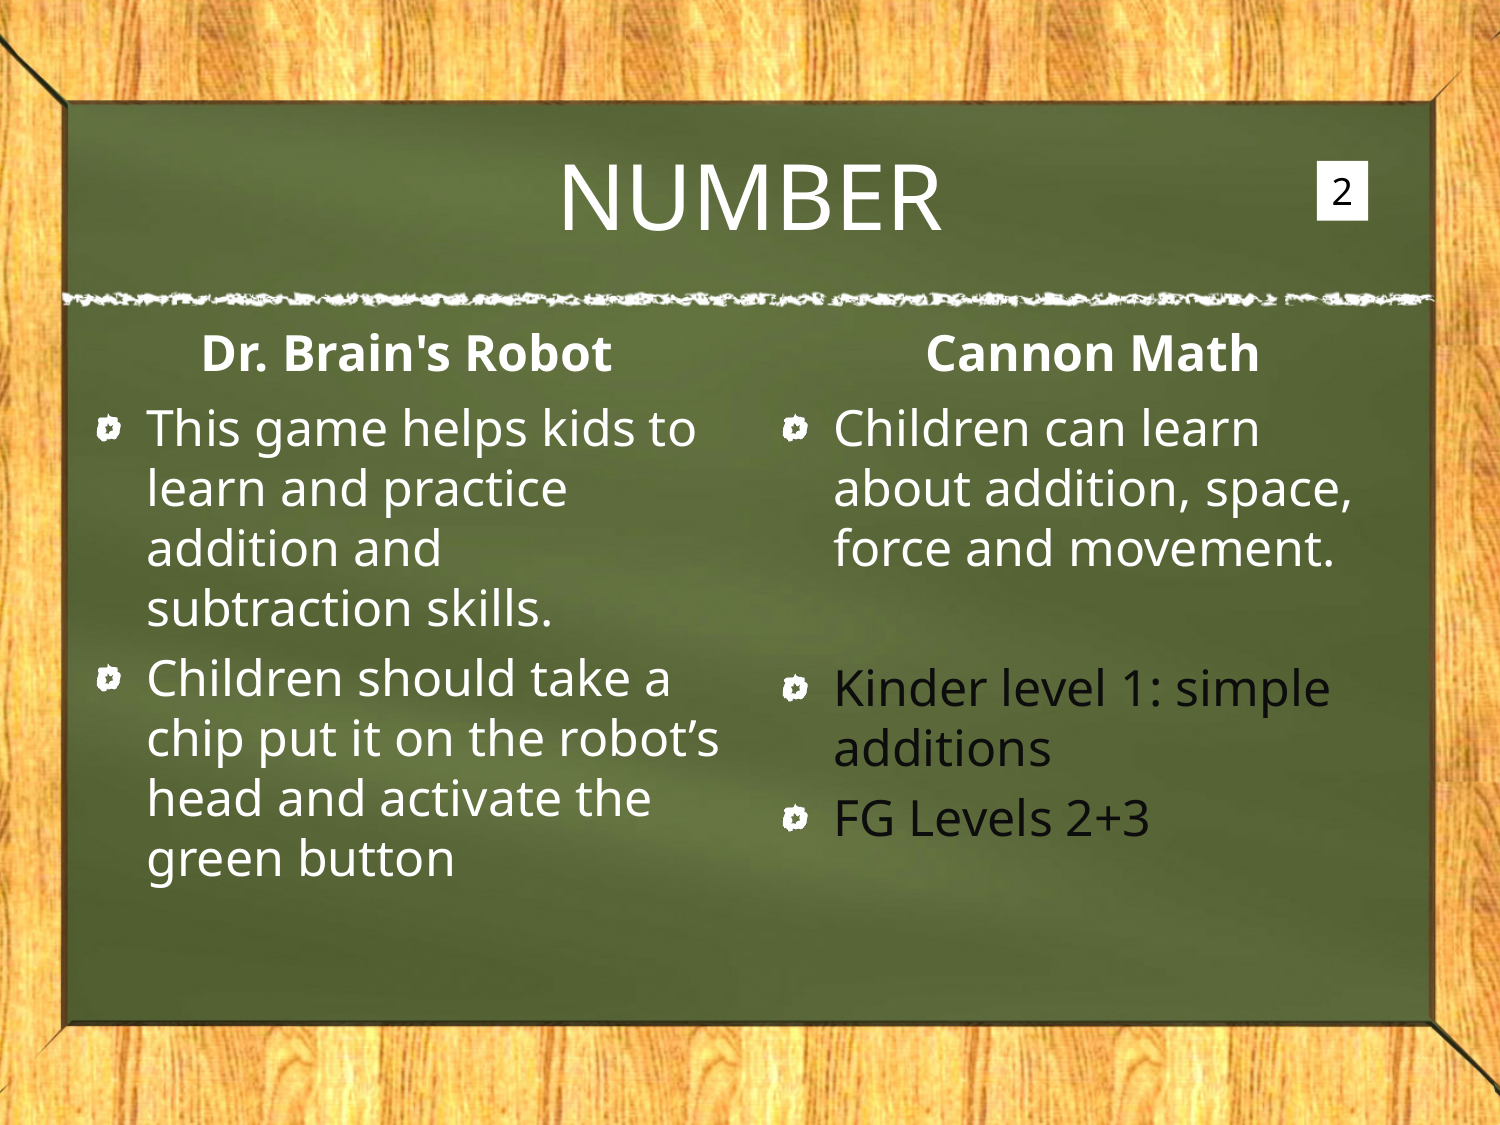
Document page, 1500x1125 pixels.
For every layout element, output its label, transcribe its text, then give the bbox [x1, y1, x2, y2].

text_box 2 [1316, 160, 1369, 221]
picture [0, 0, 1500, 1125]
list Cannon Math [761, 284, 1426, 389]
list Dr. Brain's Robot [74, 284, 738, 389]
list This game helps kids to learn and practice addition and subtraction skills. Children should take a chip put it on the robot’s head and activate the green button [74, 389, 738, 1038]
list Children can learn about addition, space, force and movement. Kinder level 1: simple additions FG Levels 2+3 [761, 389, 1426, 1038]
title NUMBER [74, 99, 1426, 288]
